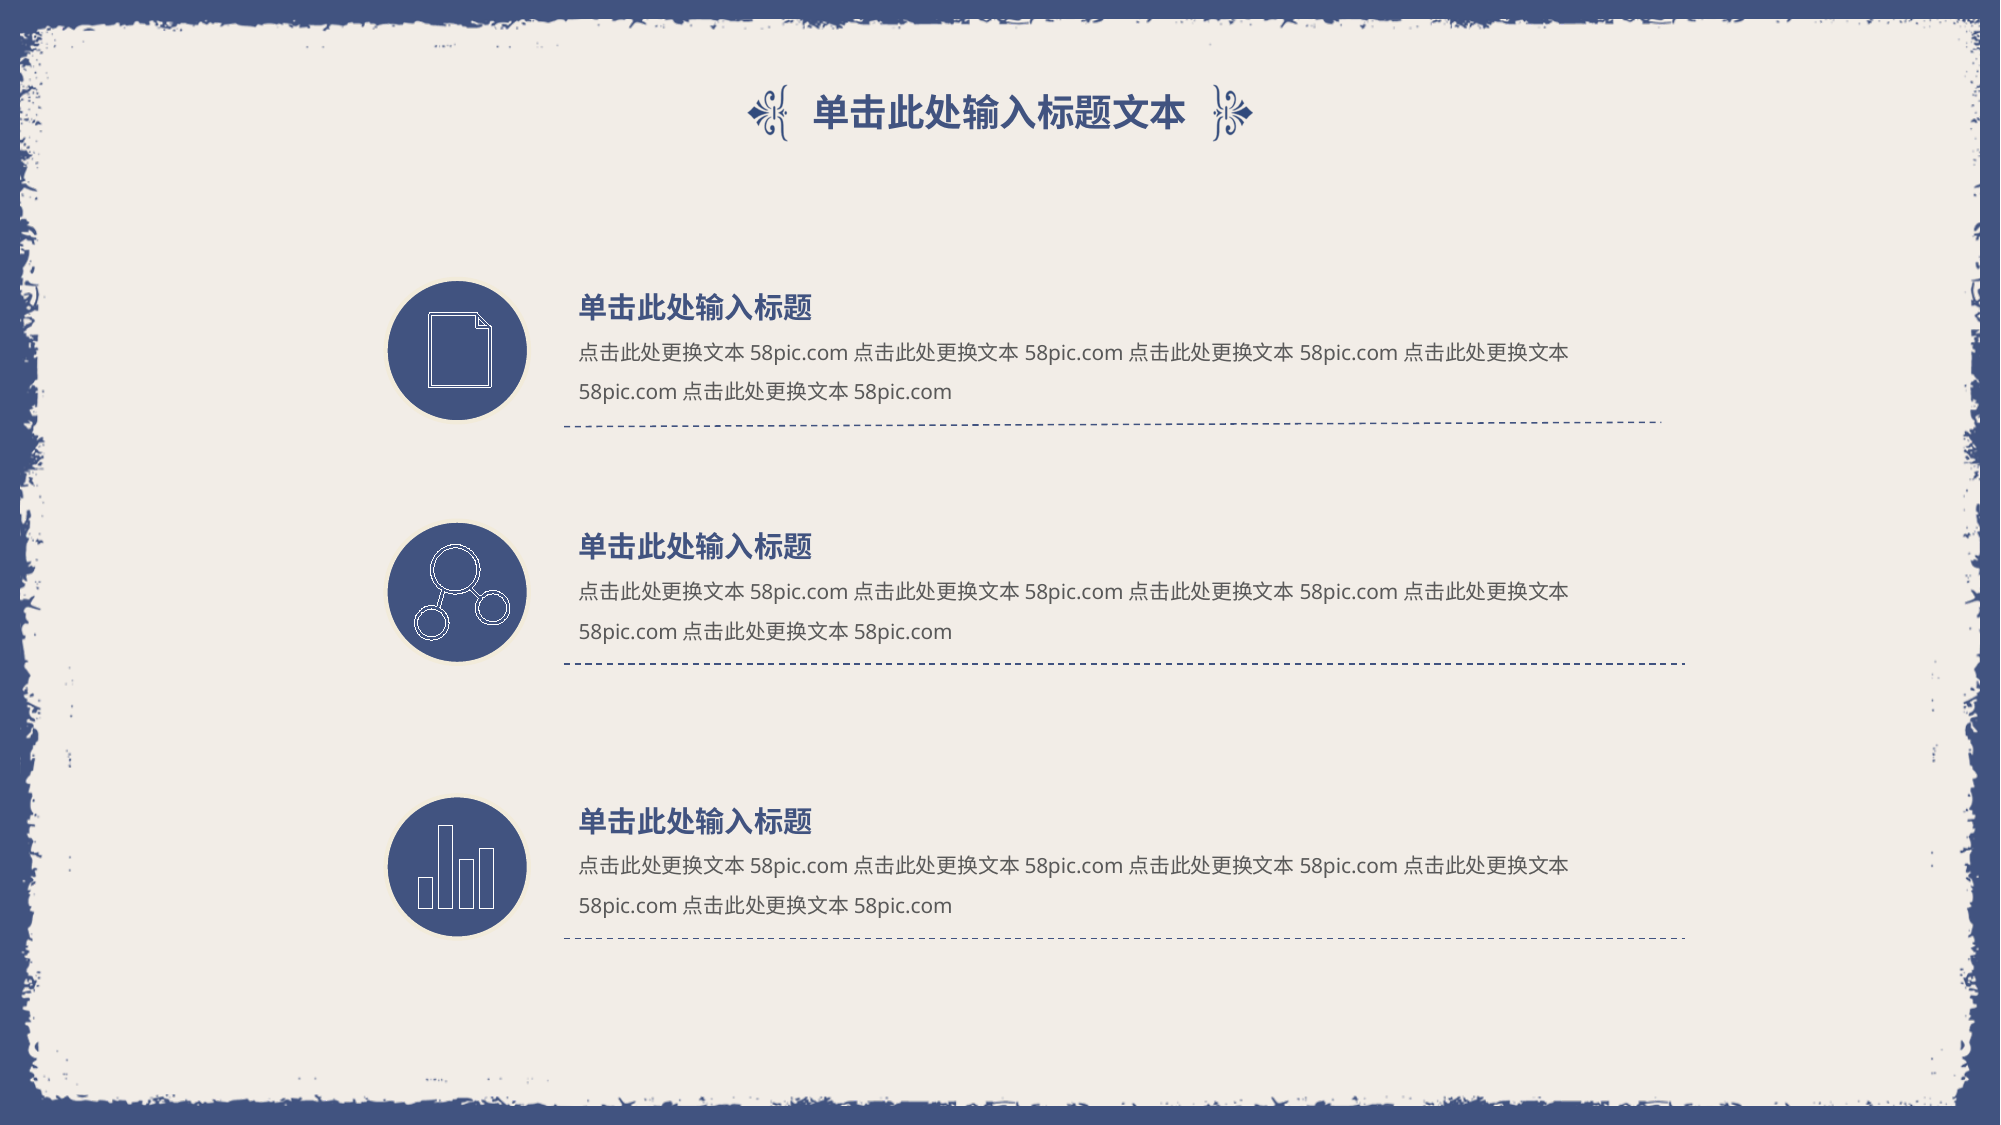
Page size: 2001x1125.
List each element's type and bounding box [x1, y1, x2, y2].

text_box [385, 520, 529, 664]
text_box [385, 795, 529, 939]
text_box [385, 278, 529, 423]
text_box [0, 6, 2000, 1119]
picture [1204, 93, 1262, 134]
picture [738, 93, 796, 134]
text_box [564, 422, 1662, 427]
